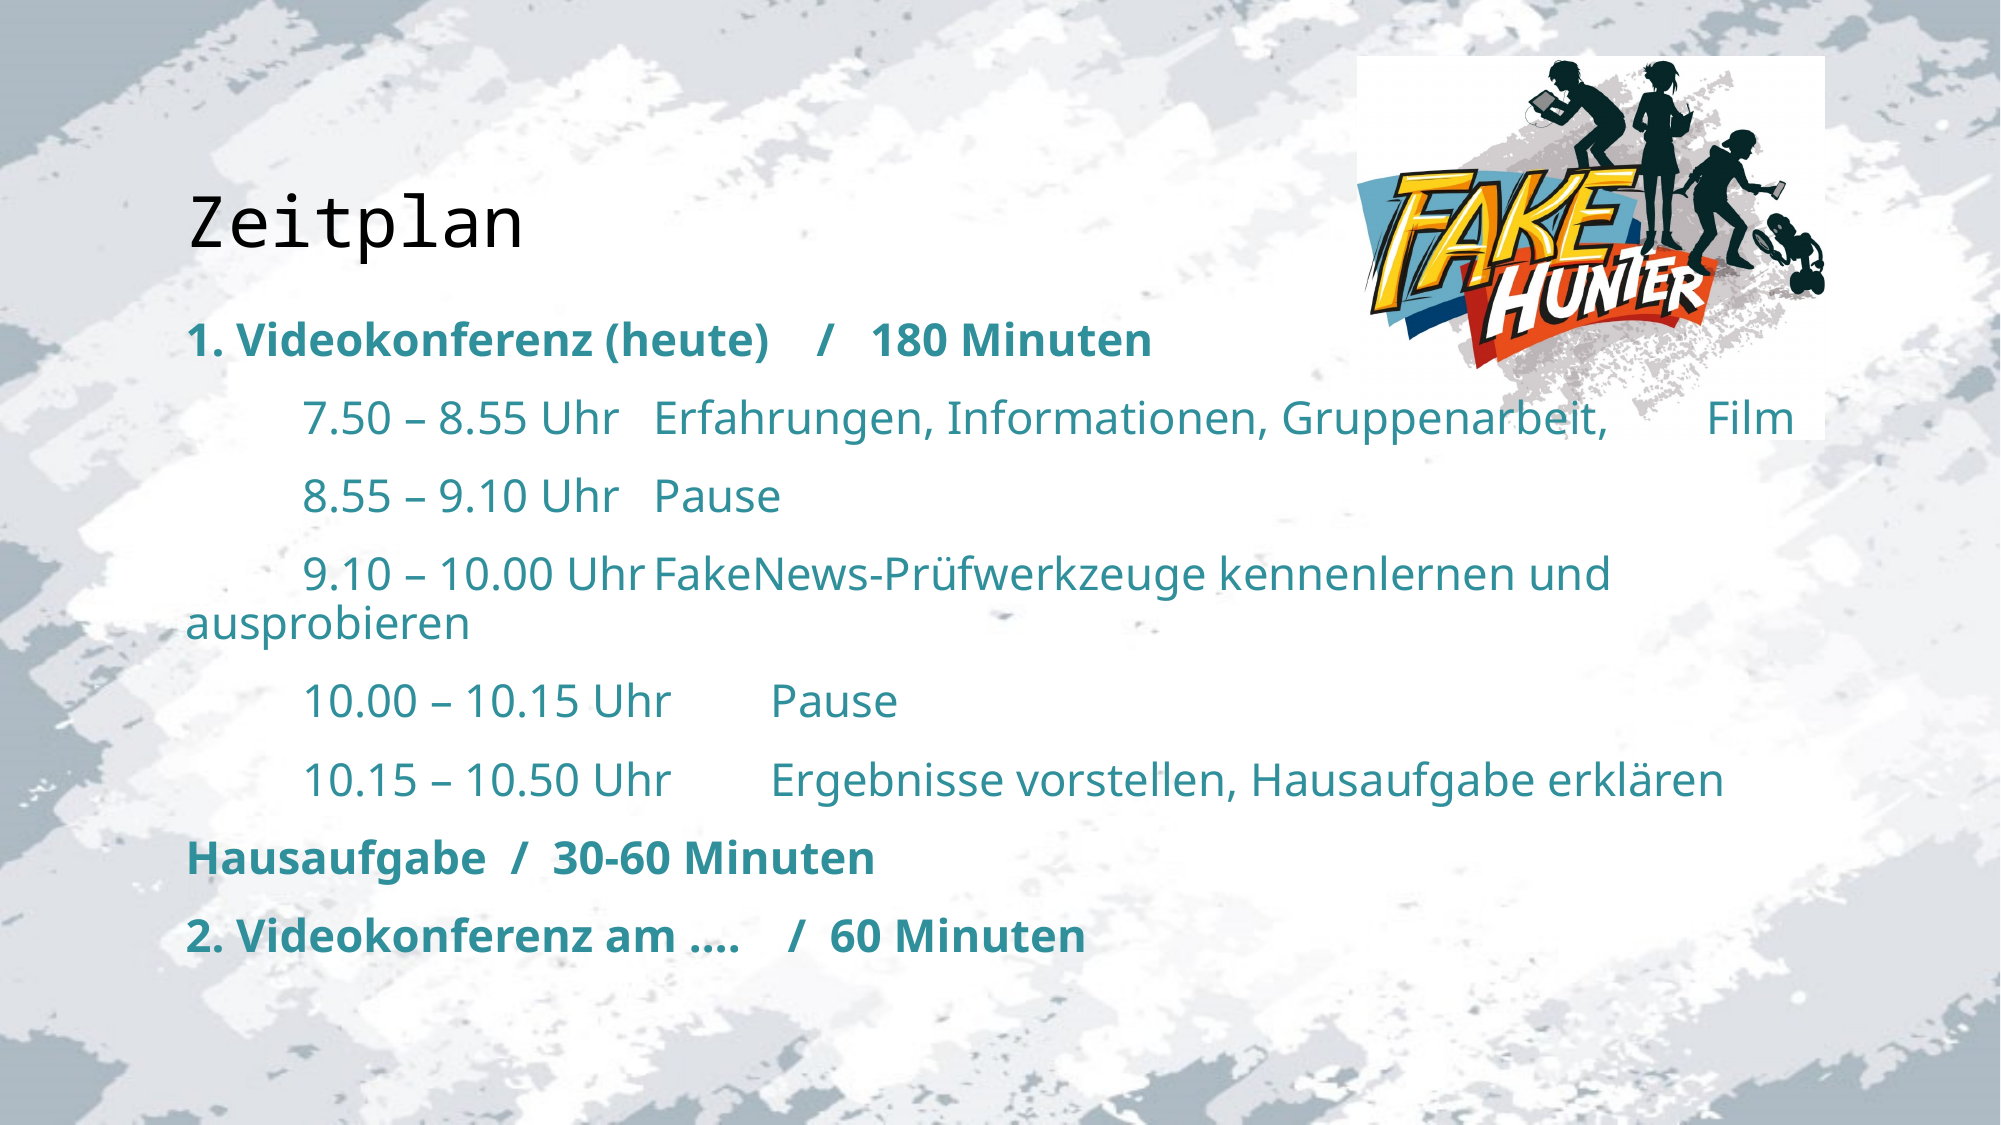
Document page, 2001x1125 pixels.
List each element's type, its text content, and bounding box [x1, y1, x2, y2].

text_box 1. Videokonferenz (heute) / 180 Minuten 7.50 – 8.55 Uhr Erfahrungen, Informationen, Gruppenarbeit, Film 8.55 – 9.10 Uhr Pause 9.10 – 10.00 Uhr FakeNews-Prüfwerkzeuge kennenlernen und ausprobieren 10.00 – 10.15 Uhr Pause 10.15 – 10.50 Uhr Ergebnisse vorstellen, Hausaufgabe erklären Hausaufgabe / 30-60 Minuten 2. Videokonferenz am …. / 60 Minuten [170, 309, 1867, 1010]
title Zeitplan [170, 83, 1357, 271]
picture [0, 0, 2001, 1125]
